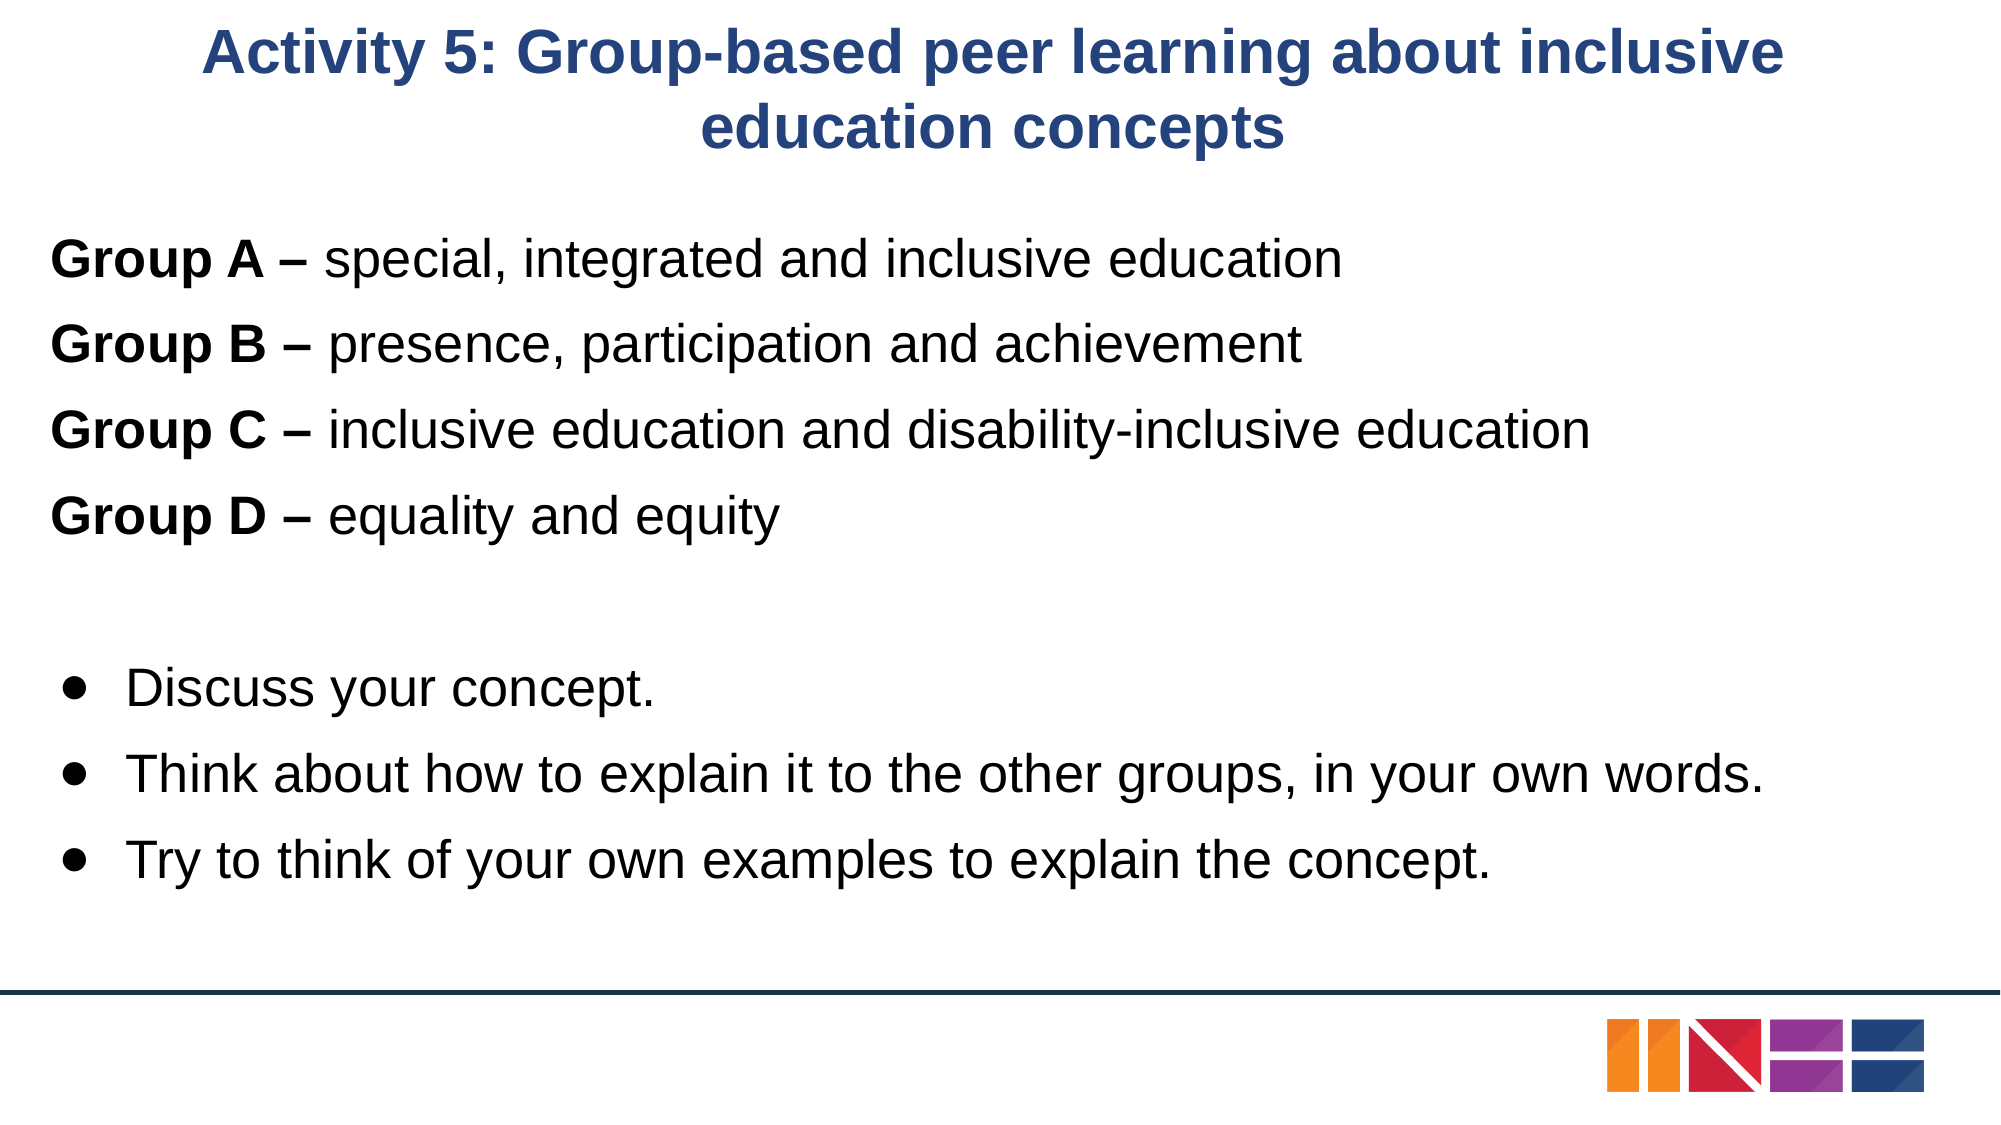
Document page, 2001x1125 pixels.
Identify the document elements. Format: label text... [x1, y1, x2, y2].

title Activity 5: Group-based peer learning about inclusive education concepts [31, 28, 1957, 145]
picture [1607, 1019, 1924, 1092]
list Group A – special, integrated and inclusive education Group B – presence, participation and achievement Group C – inclusive education and disability-inclusive education Group D – equality and equity Discuss your concept. Think about how to explain it to the other groups, in your own words. Try to think of your own examples to explain the concept. [31, 203, 1971, 935]
